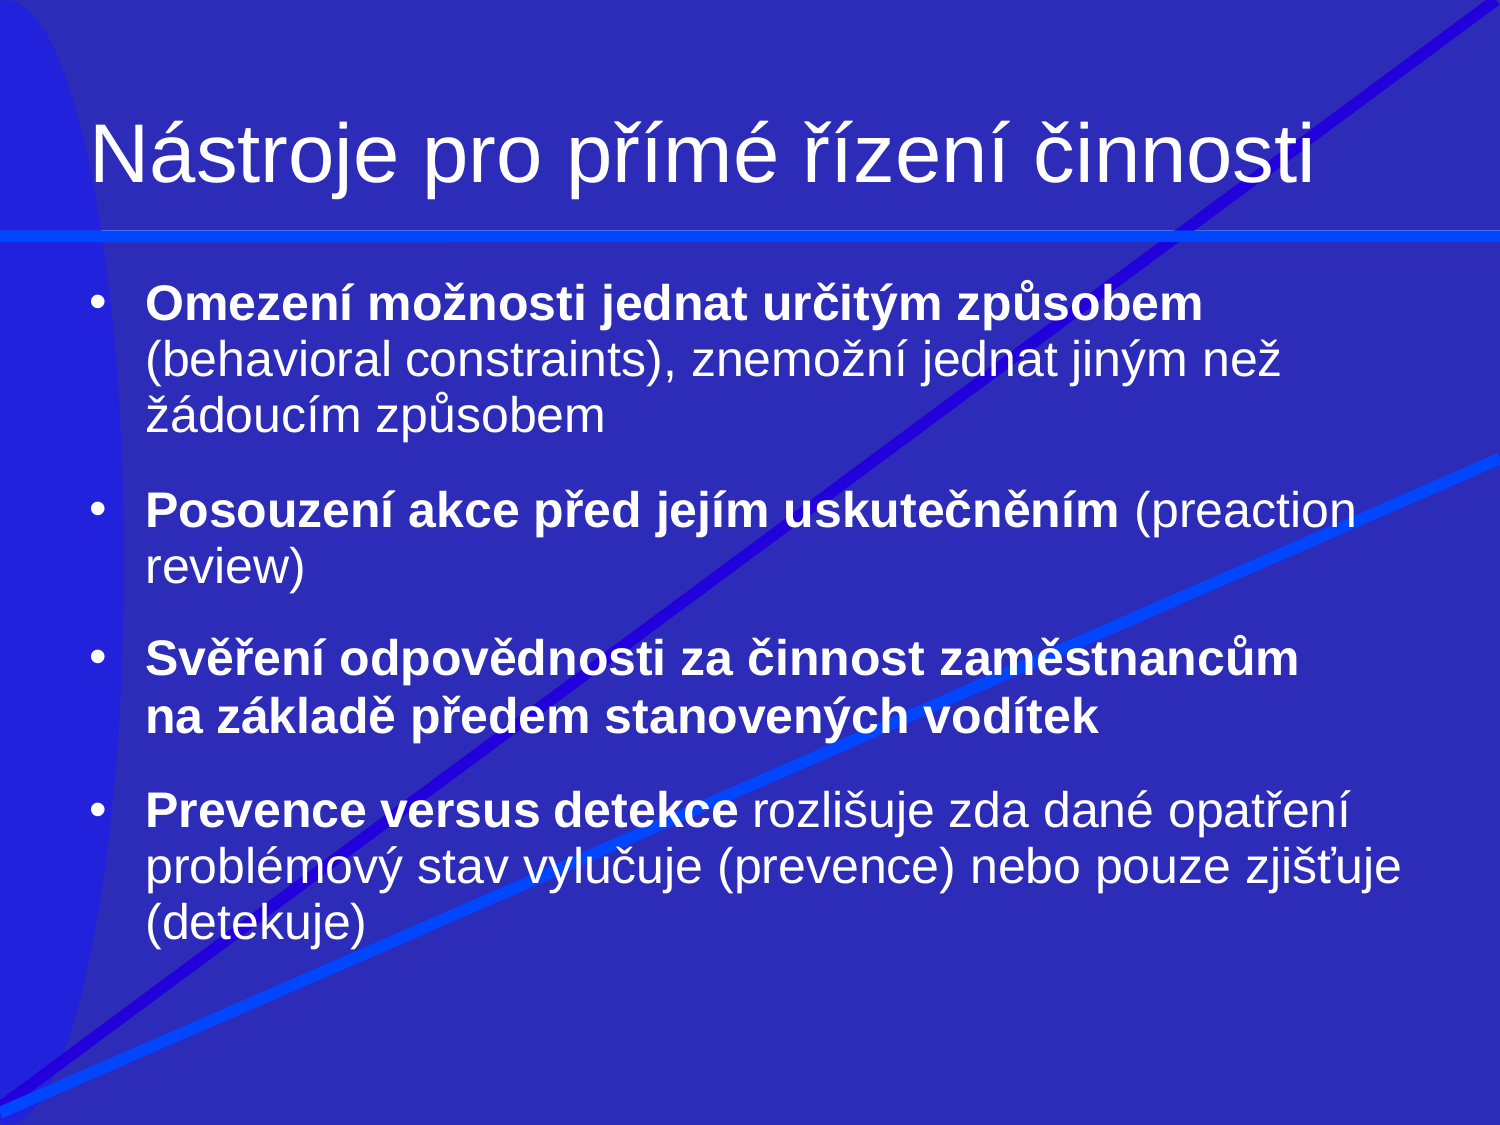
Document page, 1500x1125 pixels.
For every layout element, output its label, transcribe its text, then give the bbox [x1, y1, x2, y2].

title Nástroje pro přímé řízení činnosti [72, 43, 1428, 288]
list Omezení možnosti jednat určitým způsobem (behavioral constraints), znemožní jednat jiným než žádoucím způsobem Posouzení akce před jejím uskutečněním (preaction review) Svěření odpovědnosti za činnost zaměstnancům na základě předem stanovených vodítek Prevence versus detekce rozlišuje zda dané opatření problémový stav vylučuje (prevence) nebo pouze zjišťuje (detekuje) [87, 275, 1413, 951]
